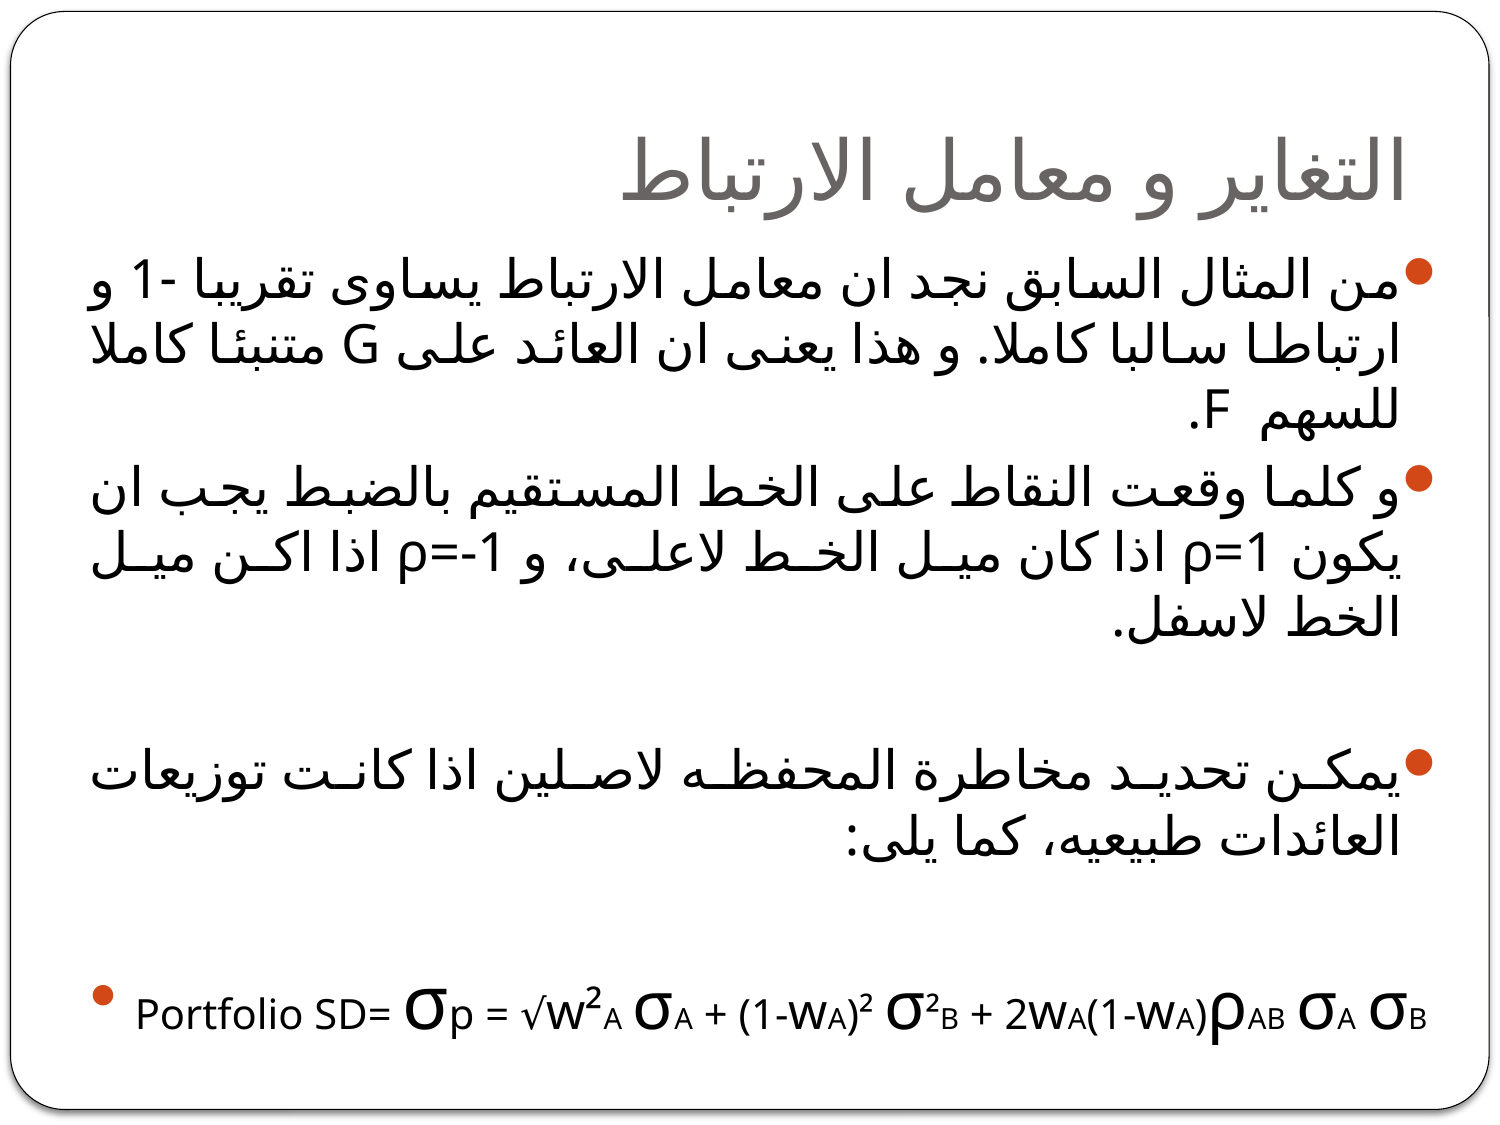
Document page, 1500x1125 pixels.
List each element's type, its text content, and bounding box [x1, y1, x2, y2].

list من المثال السابق نجد ان معامل الارتباط يساوى تقريبا -1 و ارتباطا سالبا كاملا. و هذا يعنى ان العائد على G متنبئا كاملا للسهم F. و كلما وقعت النقاط على الخط المستقيم بالضبط يجب ان يكون ρ=1 اذا كان ميل الخط لاعلى، و ρ=-1 اذا اكن ميل الخط لاسفل. يمكن تحديد مخاطرة المحفظه لاصلين اذا كانت توزيعات العائدات طبيعيه، كما يلى: Portfolio SD= σp = √w²A σA + (1-wA)² σ²B + 2wA(1-wA)ρAB σA σB [75, 237, 1463, 988]
title التغاير و معامل الارتباط [150, 45, 1425, 233]
